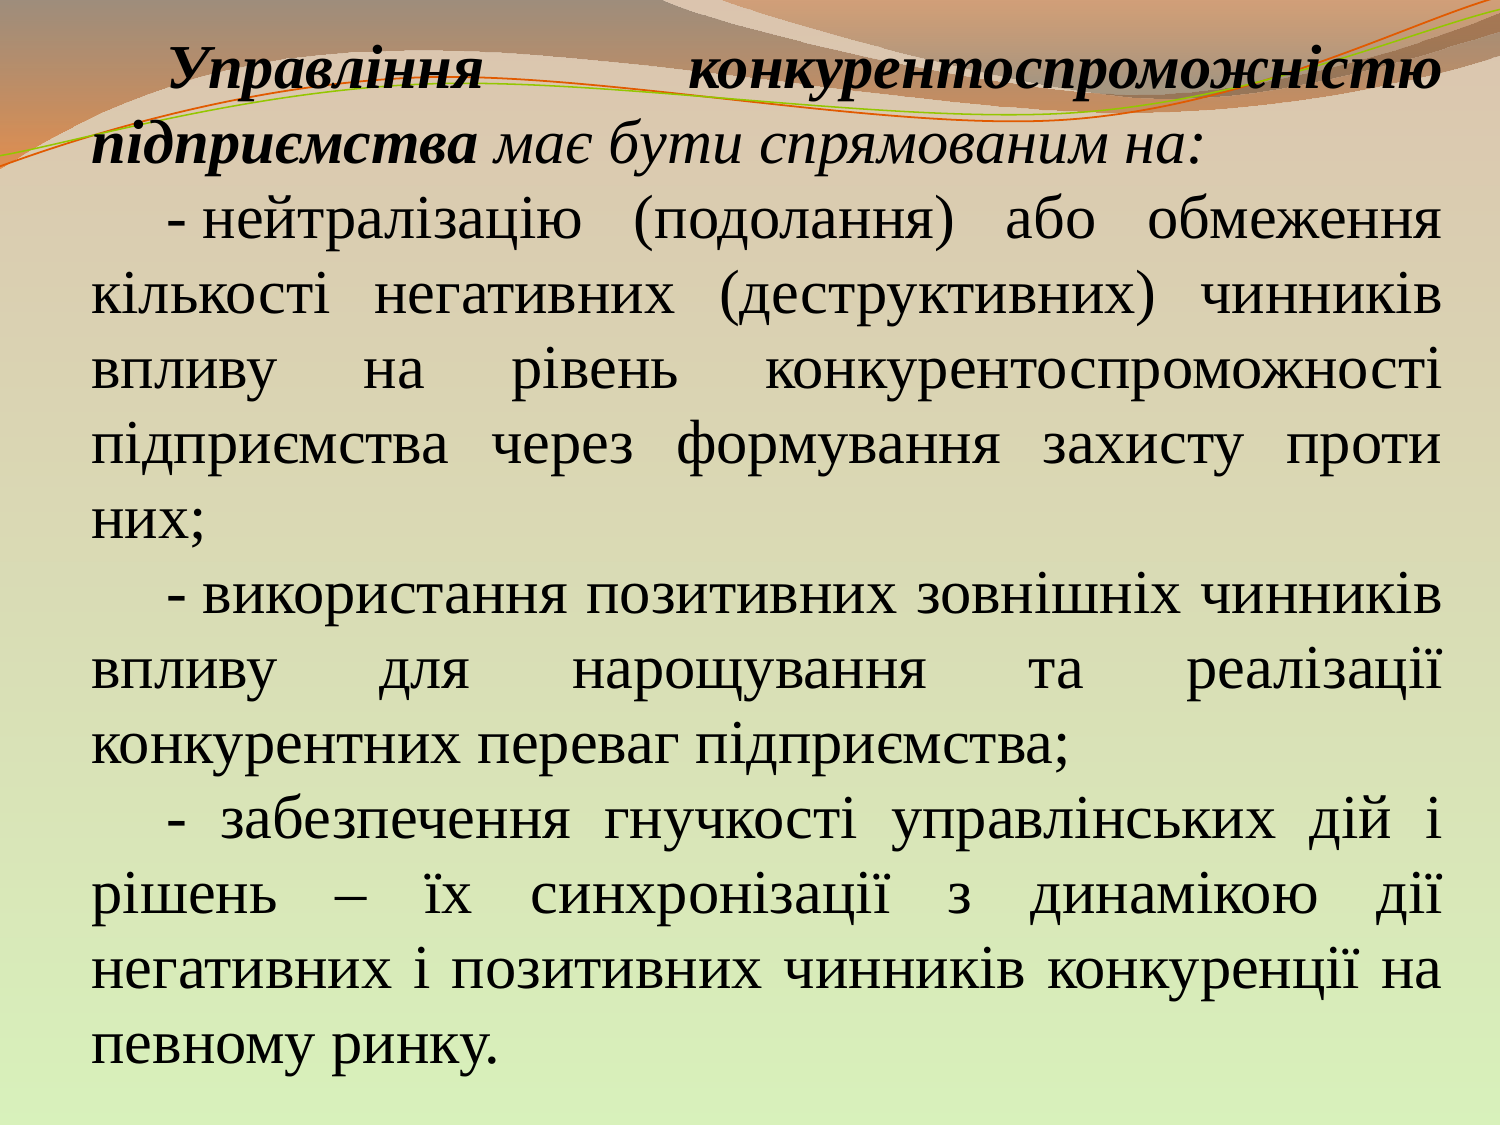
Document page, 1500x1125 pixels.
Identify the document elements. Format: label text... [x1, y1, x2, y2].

text_box Управління конкурентоспроможністю підприємства має бути спрямованим на: - нейтралізацію (подолання) або обмеження кількості негативних (деструктивних) чинників впливу на рівень конкурентоспроможності підприємства через формування захисту проти них; - використання позитивних зовнішніх чинників впливу для нарощування та реалізації конкурентних переваг підприємства; - забезпечення гнучкості управлінських дій і рішень – їх синхронізації з динамікою дії негативних і позитивних чинників конкуренції на певному ринку. [76, 19, 1459, 1083]
